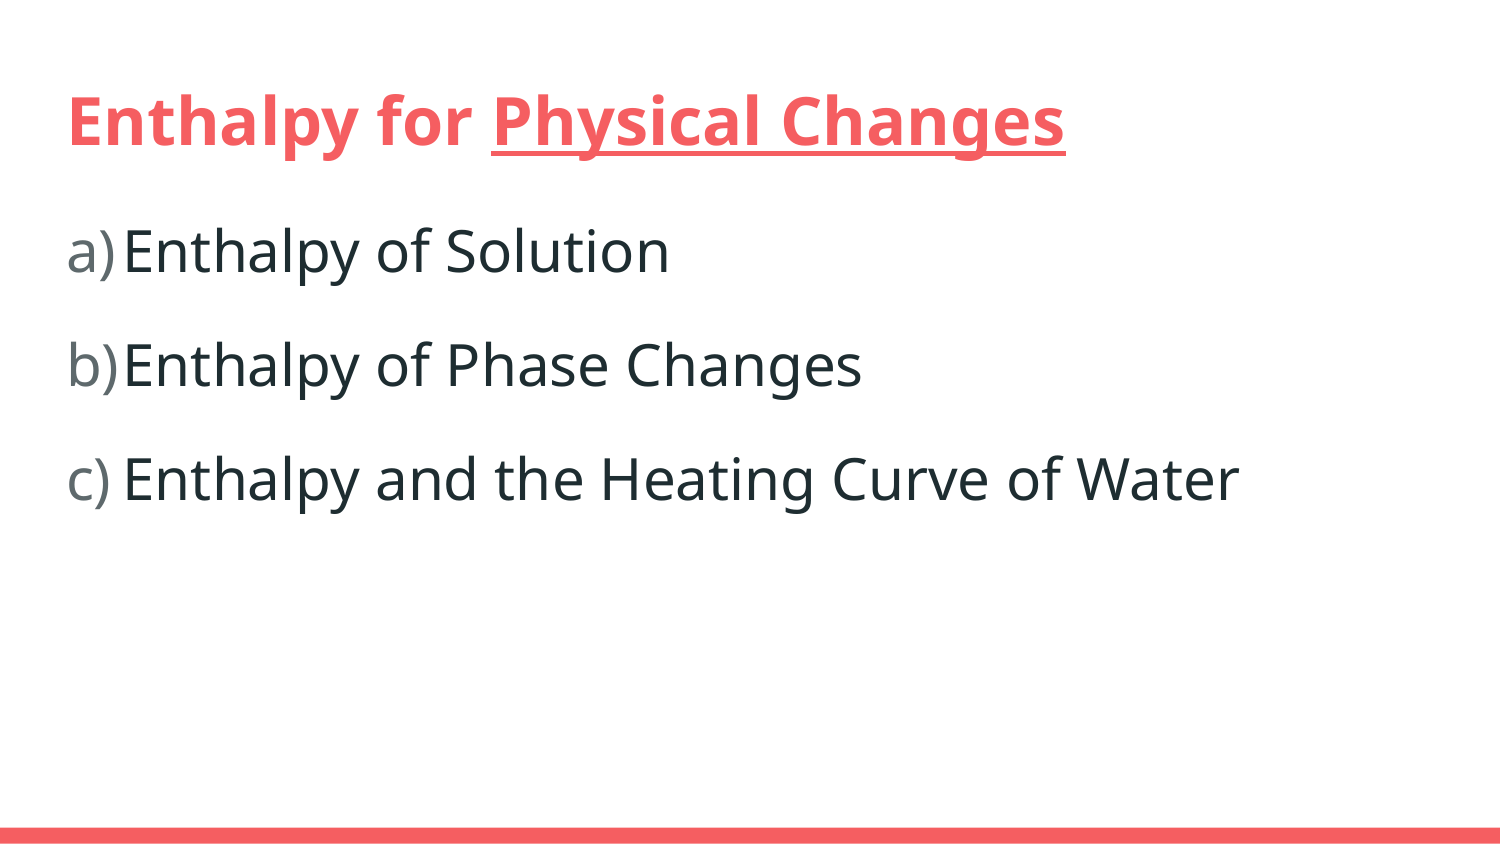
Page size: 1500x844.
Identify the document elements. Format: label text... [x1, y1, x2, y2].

title Enthalpy for Physical Changes [51, 64, 1449, 167]
list Enthalpy of Solution Enthalpy of Phase Changes Enthalpy and the Heating Curve of Water [51, 189, 1449, 750]
